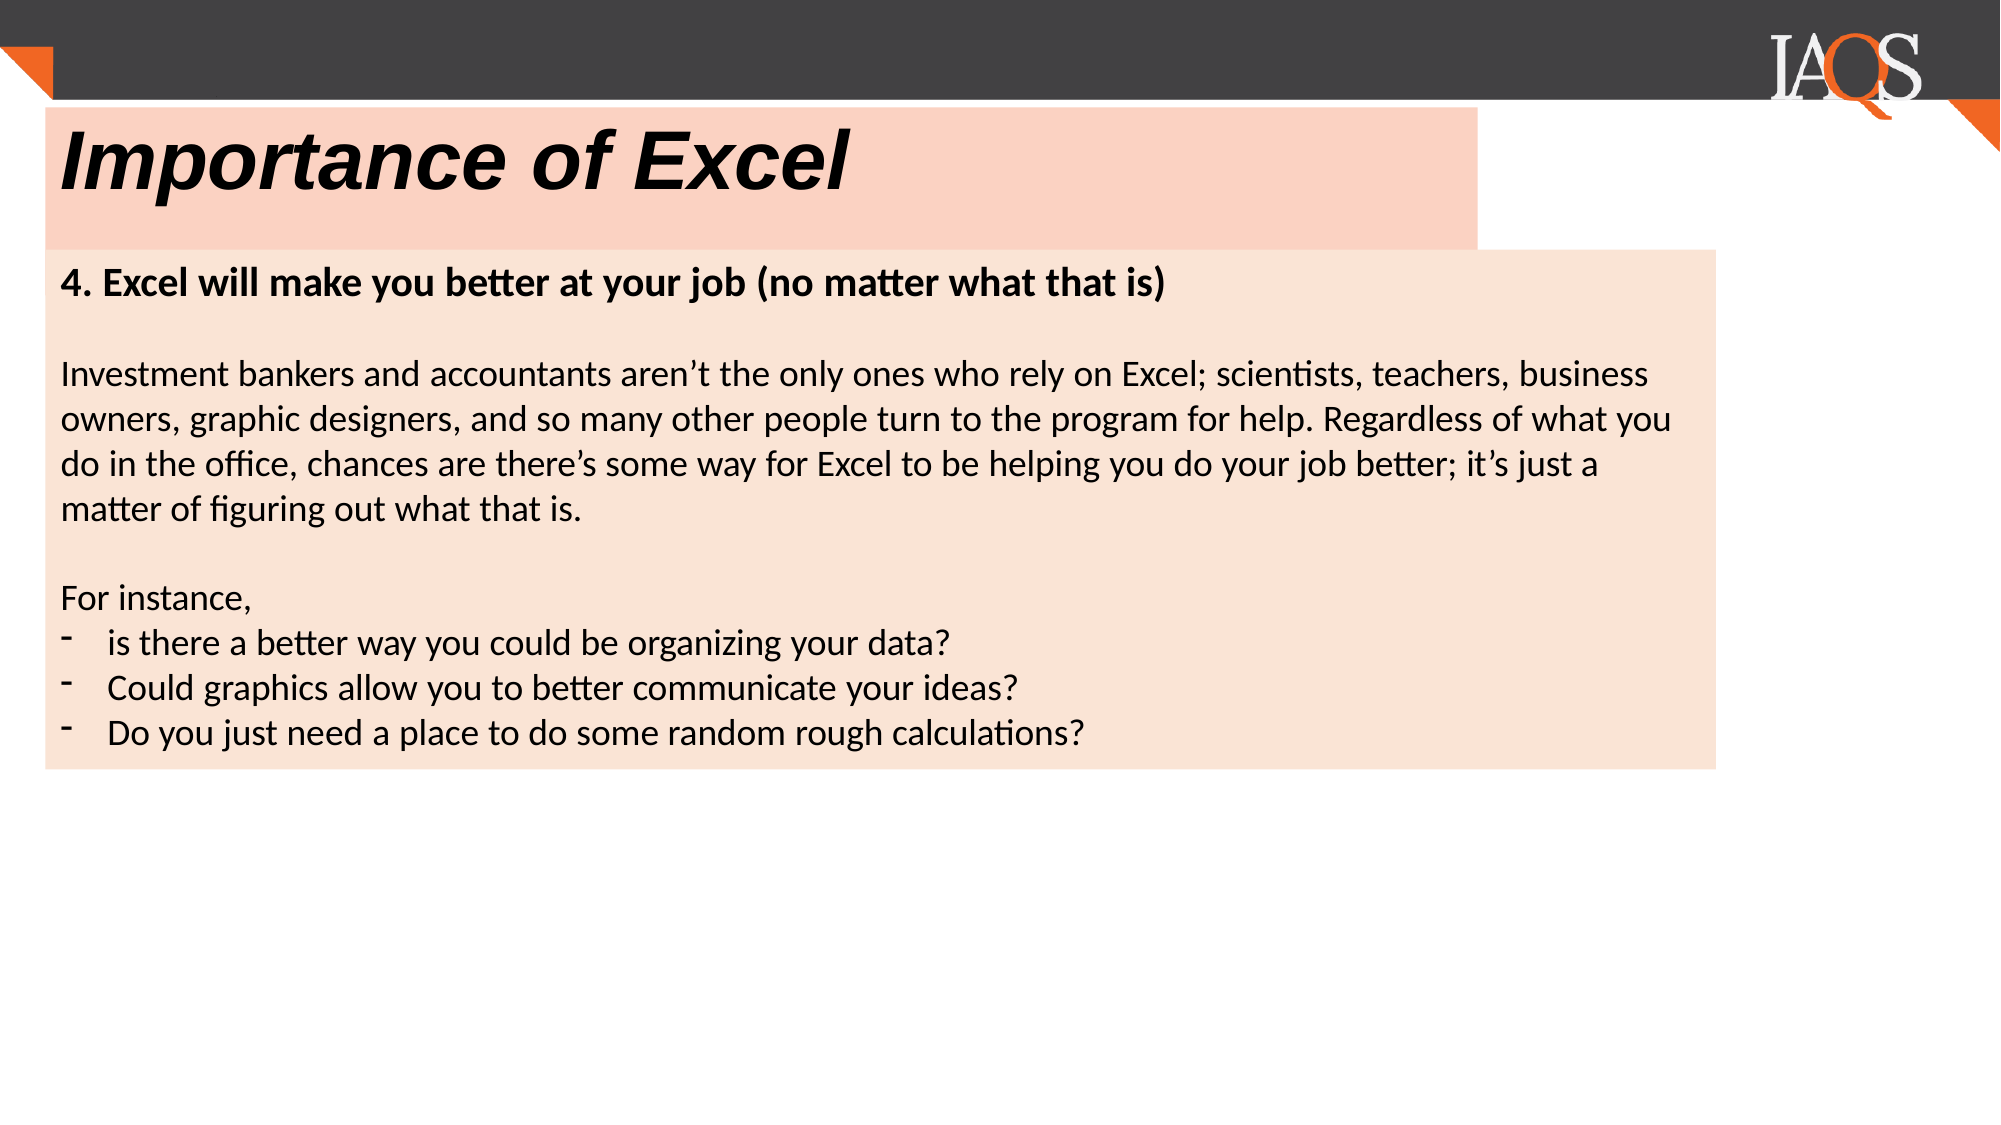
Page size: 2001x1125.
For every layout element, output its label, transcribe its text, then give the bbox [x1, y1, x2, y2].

text_box . [214, 90, 220, 98]
text_box [45, 249, 1716, 770]
title Importance of Excel [45, 107, 1478, 249]
text_box 4. Excel will make you better at your job (no matter what that is) Investment bankers and accountants aren’t the only ones who rely on Excel; scientists, teachers, business owners, graphic designers, and so many other people turn to the program for help. Regardless of what you do in the office, chances are there’s some way for Excel to be helping you do your job better; it’s just a matter of figuring out what that is. For instance, is there a better way you could be organizing your data? Could graphics allow you to better communicate your ideas? Do you just need a place to do some random rough calculations? [58, 252, 1685, 754]
picture [0, 0, 2000, 152]
